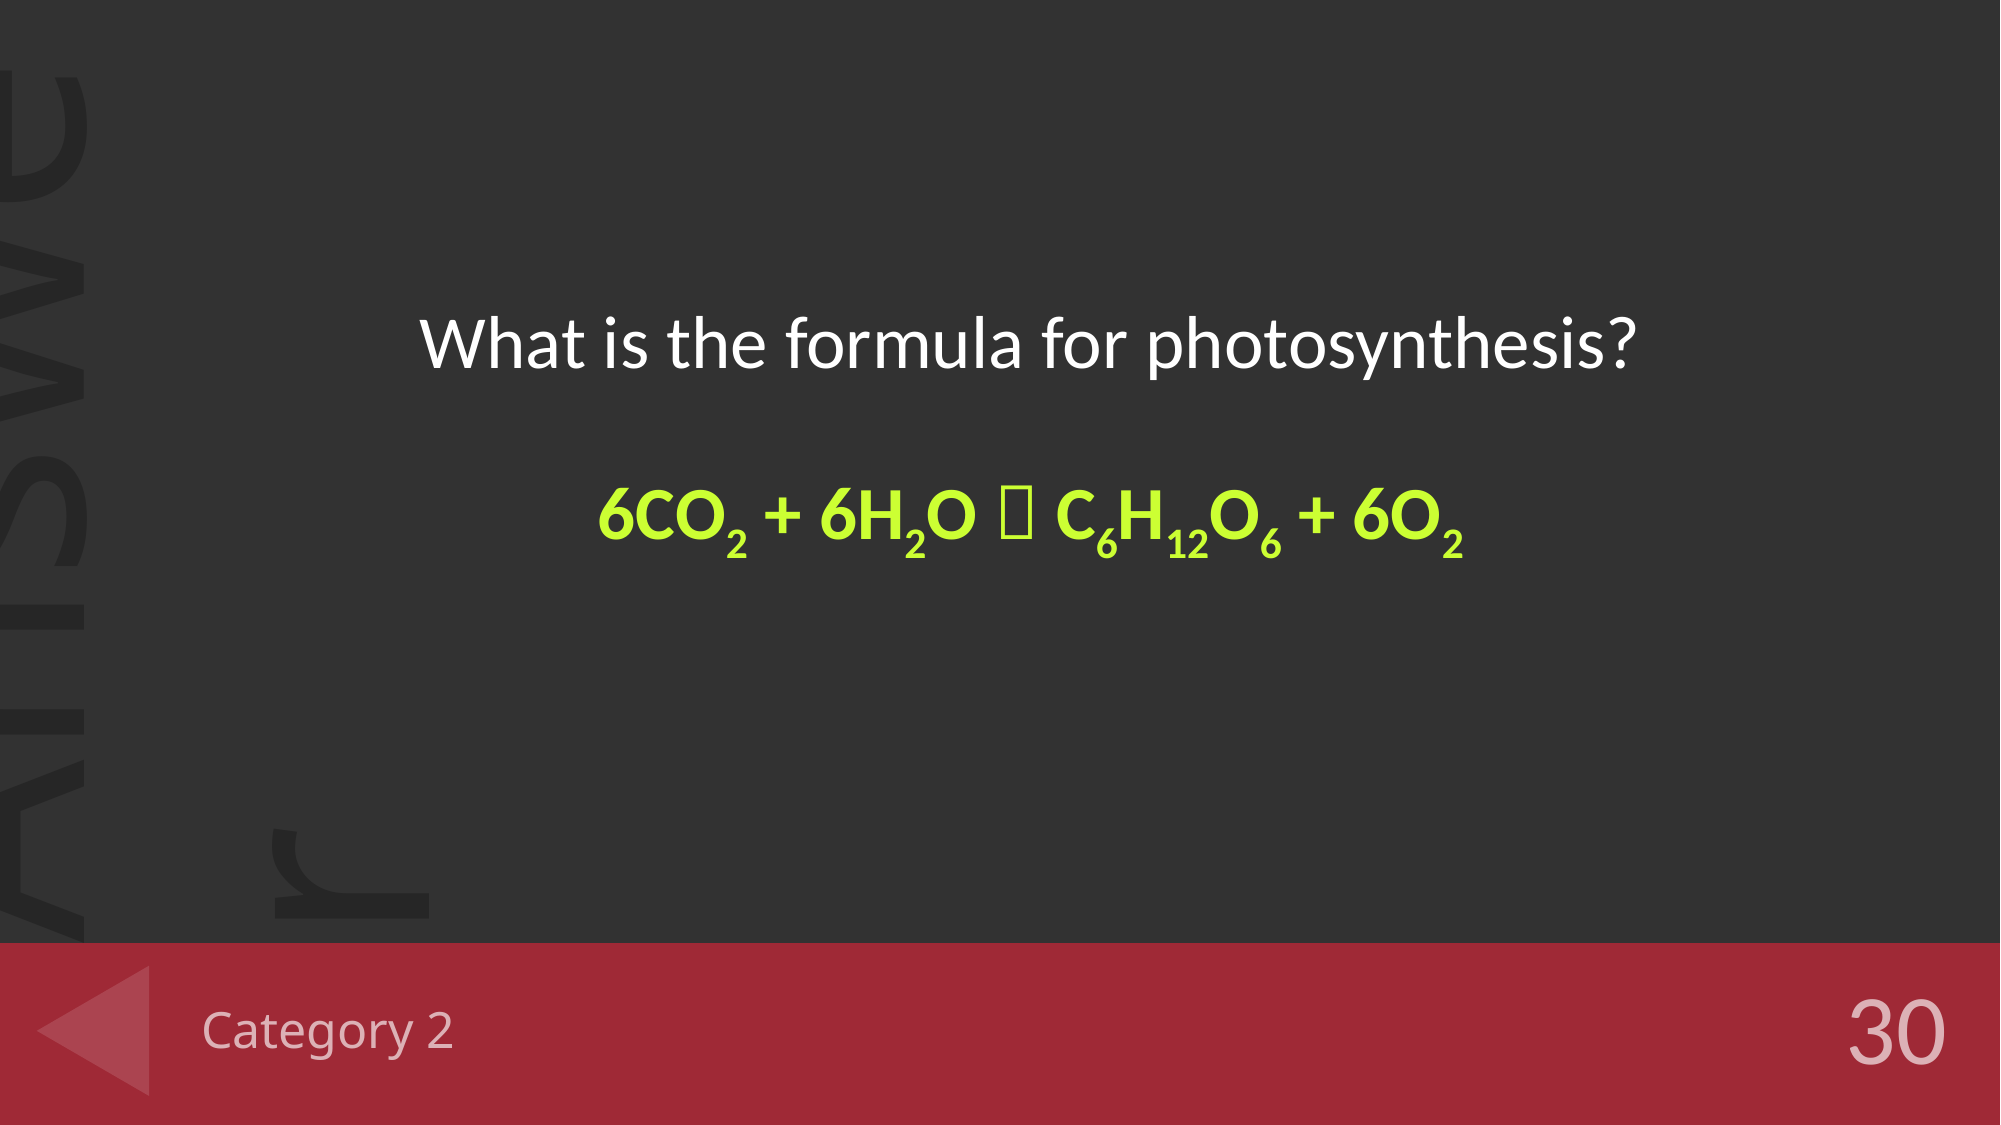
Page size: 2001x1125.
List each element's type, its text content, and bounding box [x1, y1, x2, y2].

title Category 2 [185, 967, 1494, 1097]
list 30 [1494, 967, 1963, 1097]
list What is the formula for photosynthesis? 6CO2 + 6H2O  C6H12O6 + 6O2 [302, 307, 1760, 636]
